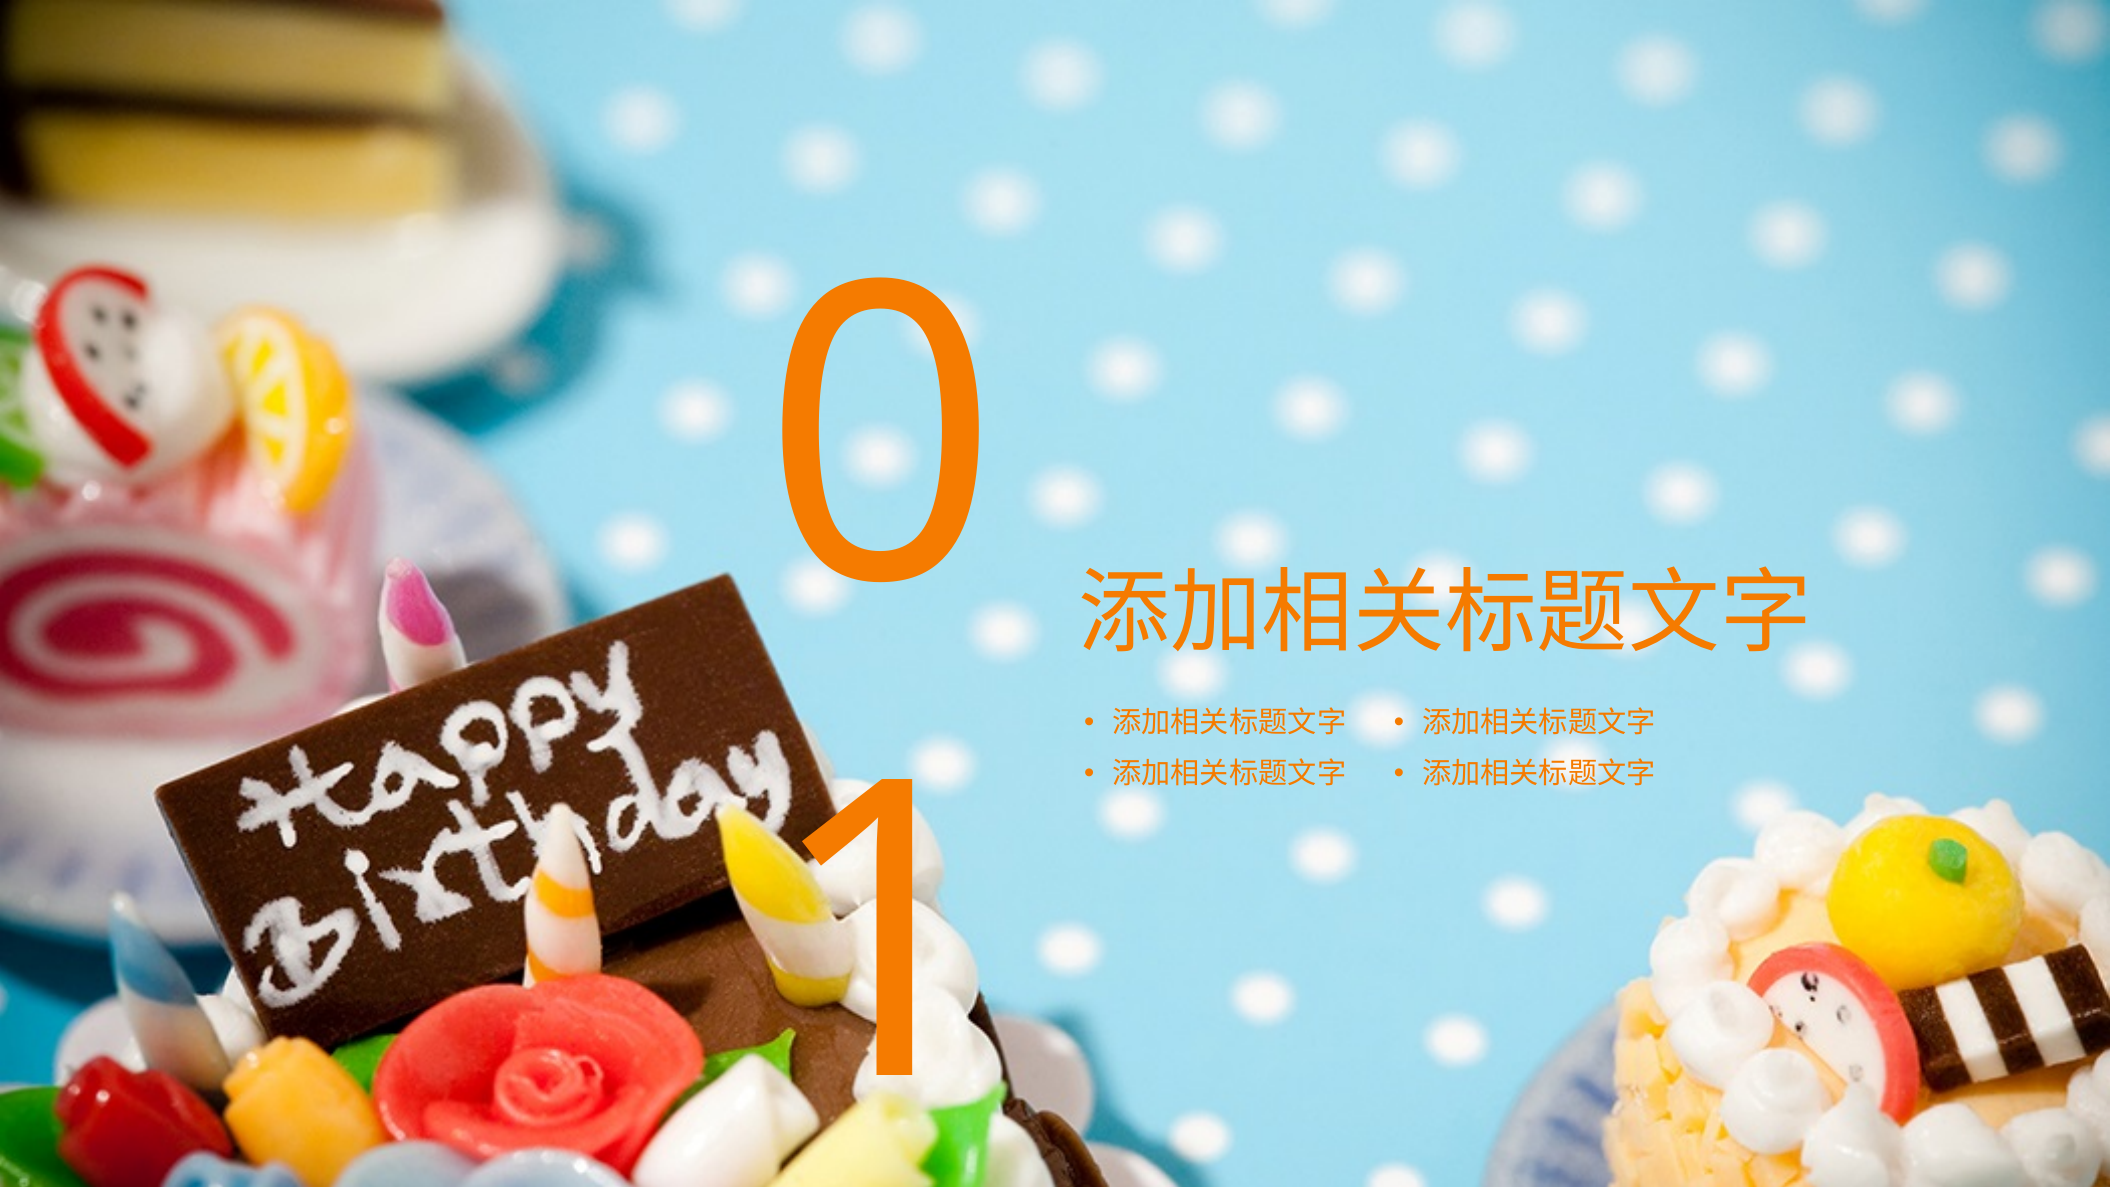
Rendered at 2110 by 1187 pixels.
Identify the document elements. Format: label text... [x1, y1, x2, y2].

text_box 01 [641, 156, 1128, 1166]
text_box 添加相关标题文字 [1379, 696, 1681, 746]
text_box [0, 0, 2110, 1187]
text_box 添加相关标题文字 [1069, 696, 1371, 746]
text_box 添加相关标题文字 [1069, 747, 1371, 797]
text_box 添加相关标题文字 [1379, 747, 1681, 797]
text_box 添加相关标题文字 [1128, 552, 1823, 663]
